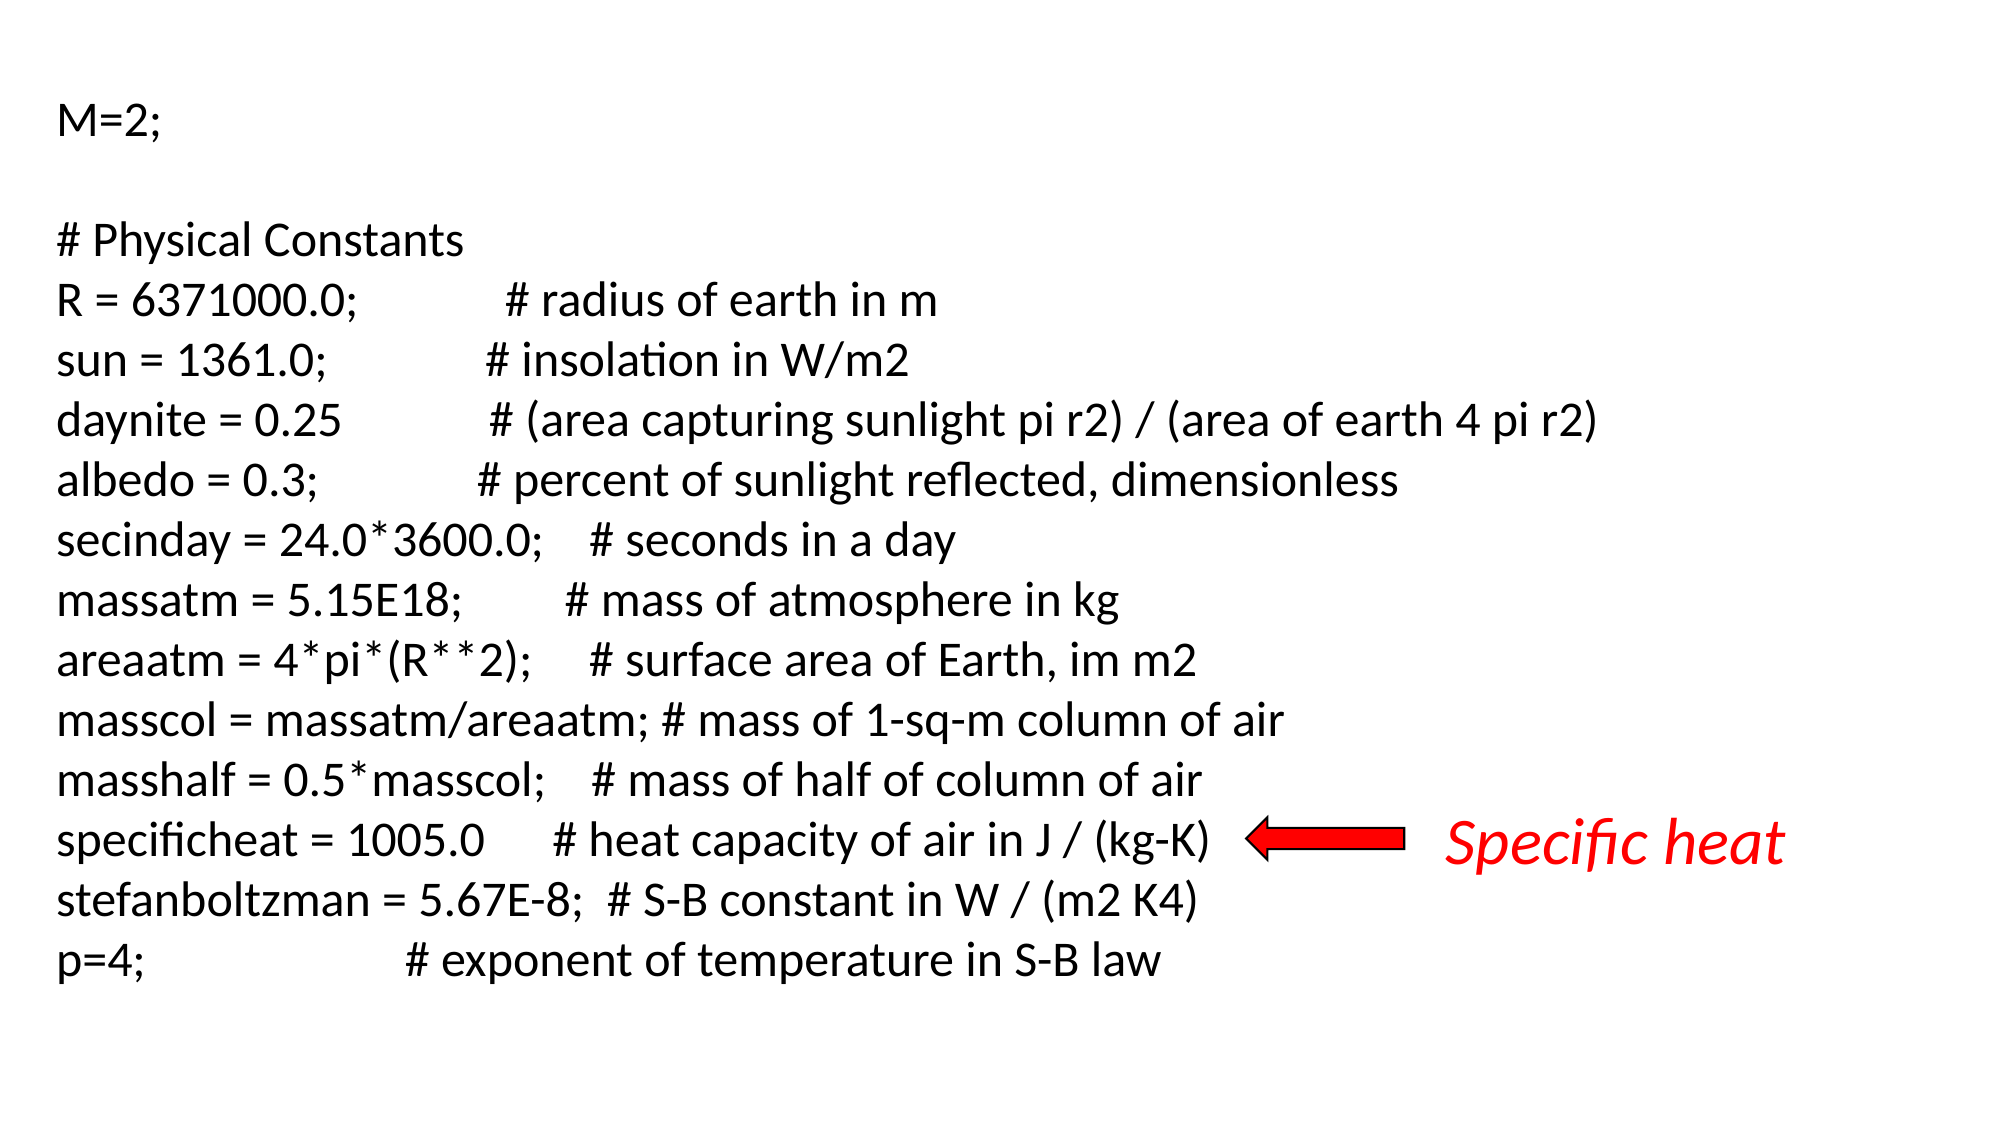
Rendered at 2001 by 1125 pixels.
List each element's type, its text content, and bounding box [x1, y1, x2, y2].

text_box M=2; # Physical Constants R = 6371000.0; # radius of earth in m sun = 1361.0; # insolation in W/m2 daynite = 0.25 # (area capturing sunlight pi r2) / (area of earth 4 pi r2) albedo = 0.3; # percent of sunlight reflected, dimensionless secinday = 24.0*3600.0; # seconds in a day massatm = 5.15E18; # mass of atmosphere in kg areaatm = 4*pi*(R**2); # surface area of Earth, im m2 masscol = massatm/areaatm; # mass of 1-sq-m column of air masshalf = 0.5*masscol; # mass of half of column of air specificheat = 1005.0 # heat capacity of air in J / (kg-K) stefanboltzman = 5.67E-8; # S-B constant in W / (m2 K4) p=4; # exponent of temperature in S-B law [41, 79, 1841, 994]
